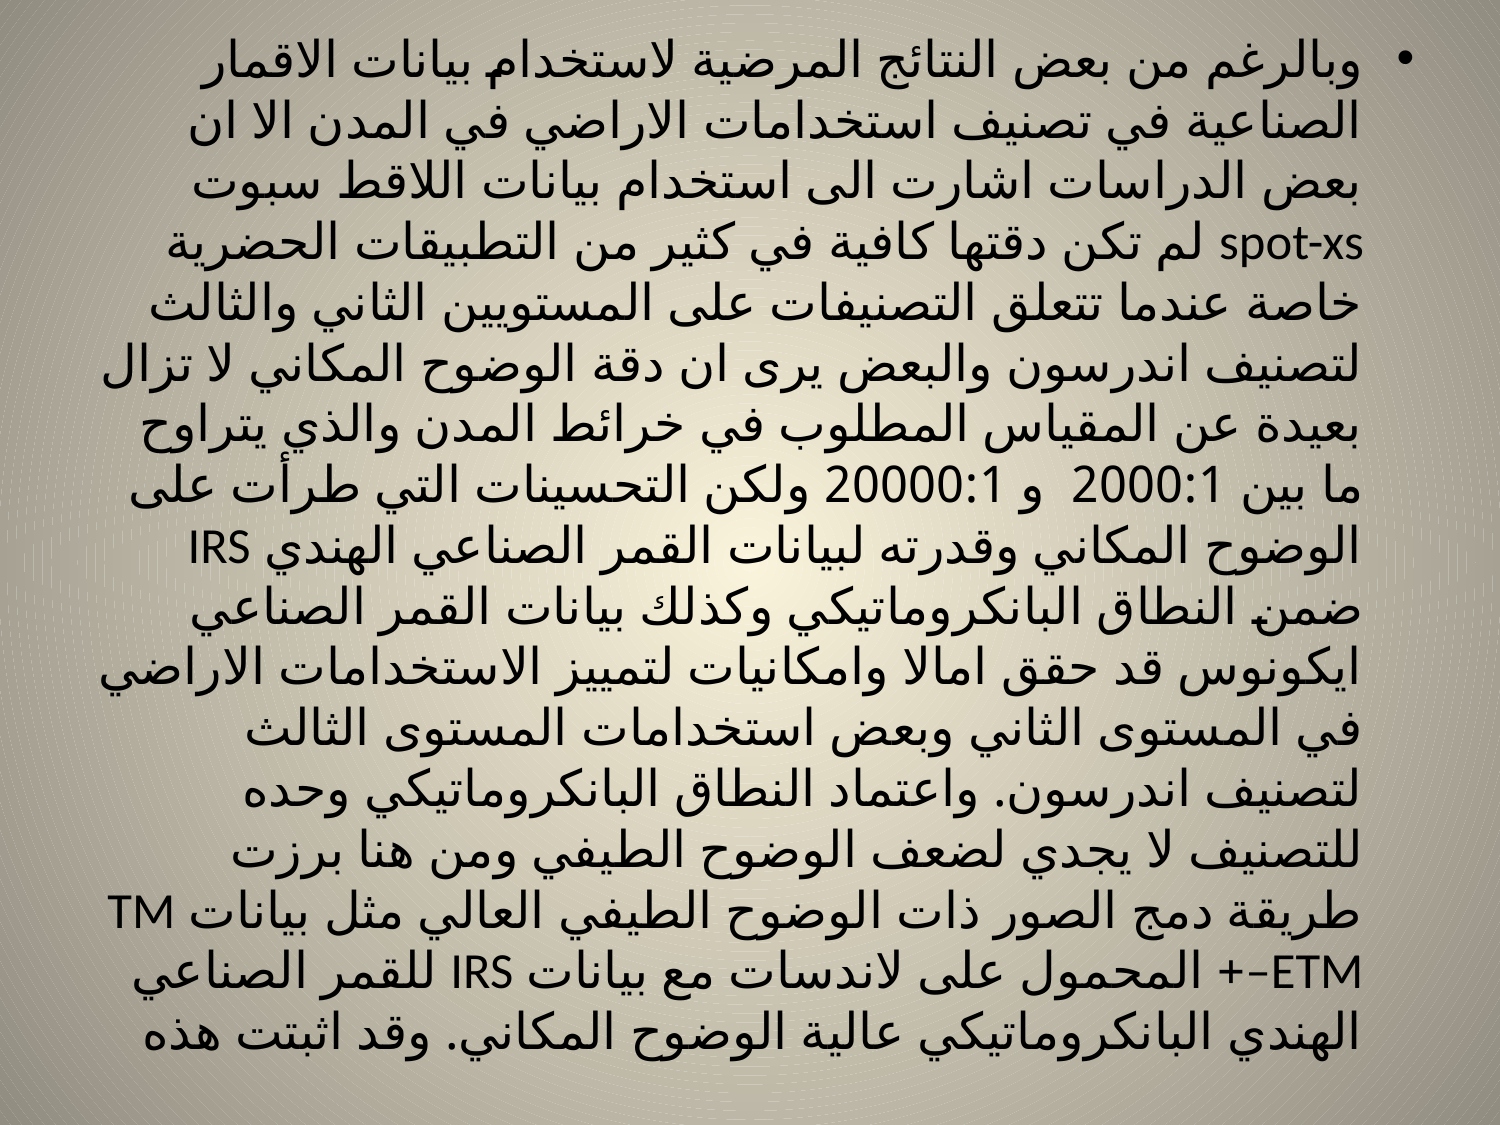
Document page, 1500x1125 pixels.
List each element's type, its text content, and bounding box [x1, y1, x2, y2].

list وبالرغم من بعض النتائج المرضية لاستخدام بيانات الاقمار الصناعية في تصنيف استخدامات الاراضي في المدن الا ان بعض الدراسات اشارت الى استخدام بيانات اللاقط سبوت spot-xs لم تكن دقتها كافية في كثير من التطبيقات الحضرية خاصة عندما تتعلق التصنيفات على المستويين الثاني والثالث لتصنيف اندرسون والبعض يرى ان دقة الوضوح المكاني لا تزال بعيدة عن المقياس المطلوب في خرائط المدن والذي يتراوح ما بين 2000:1 و 20000:1 ولكن التحسينات التي طرأت على الوضوح المكاني وقدرته لبيانات القمر الصناعي الهندي IRS ضمن النطاق البانكروماتيكي وكذلك بيانات القمر الصناعي ايكونوس قد حقق امالا وامكانيات لتمييز الاستخدامات الاراضي في المستوى الثاني وبعض استخدامات المستوى الثالث لتصنيف اندرسون. واعتماد النطاق البانكروماتيكي وحده للتصنيف لا يجدي لضعف الوضوح الطيفي ومن هنا برزت طريقة دمج الصور ذات الوضوح الطيفي العالي مثل بيانات TM –ETM+ المحمول على لاندسات مع بيانات IRS للقمر الصناعي الهندي البانكروماتيكي عالية الوضوح المكاني. وقد اثبتت هذه [75, 19, 1425, 1083]
